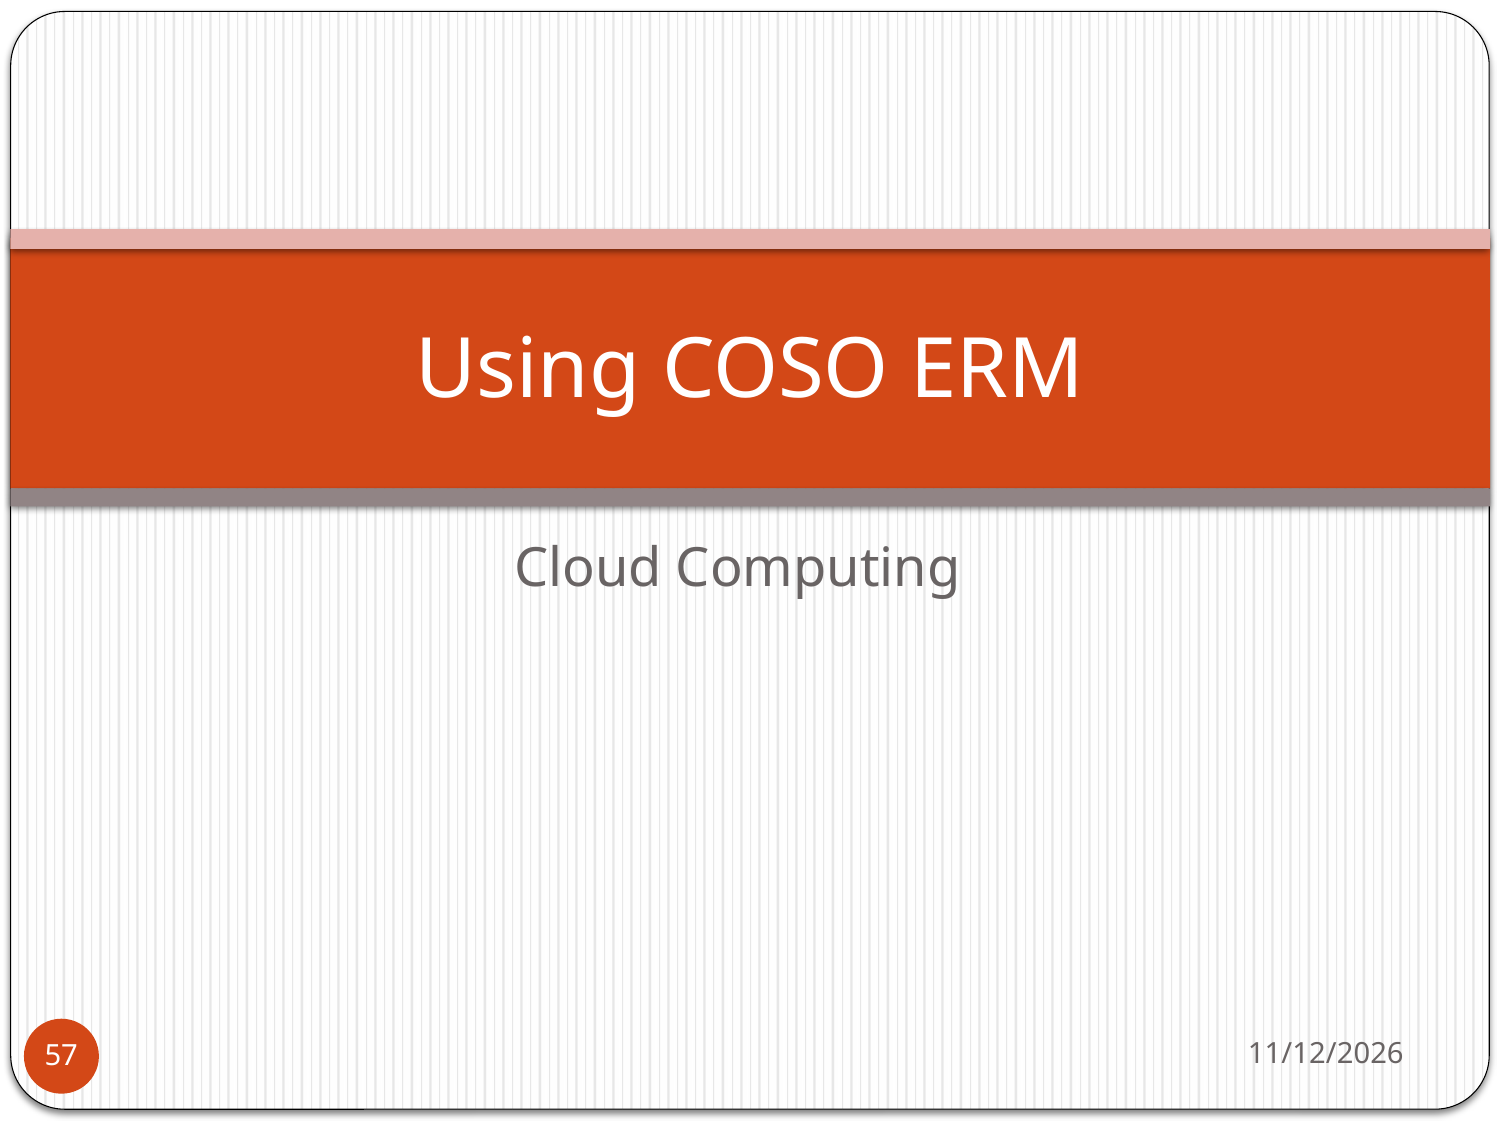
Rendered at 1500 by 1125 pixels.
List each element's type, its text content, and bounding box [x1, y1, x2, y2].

title Using COSO ERM [75, 247, 1425, 489]
slide_number 57 [23, 1018, 99, 1094]
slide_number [1012, 1015, 1419, 1094]
subtitle Cloud Computing [212, 525, 1263, 788]
